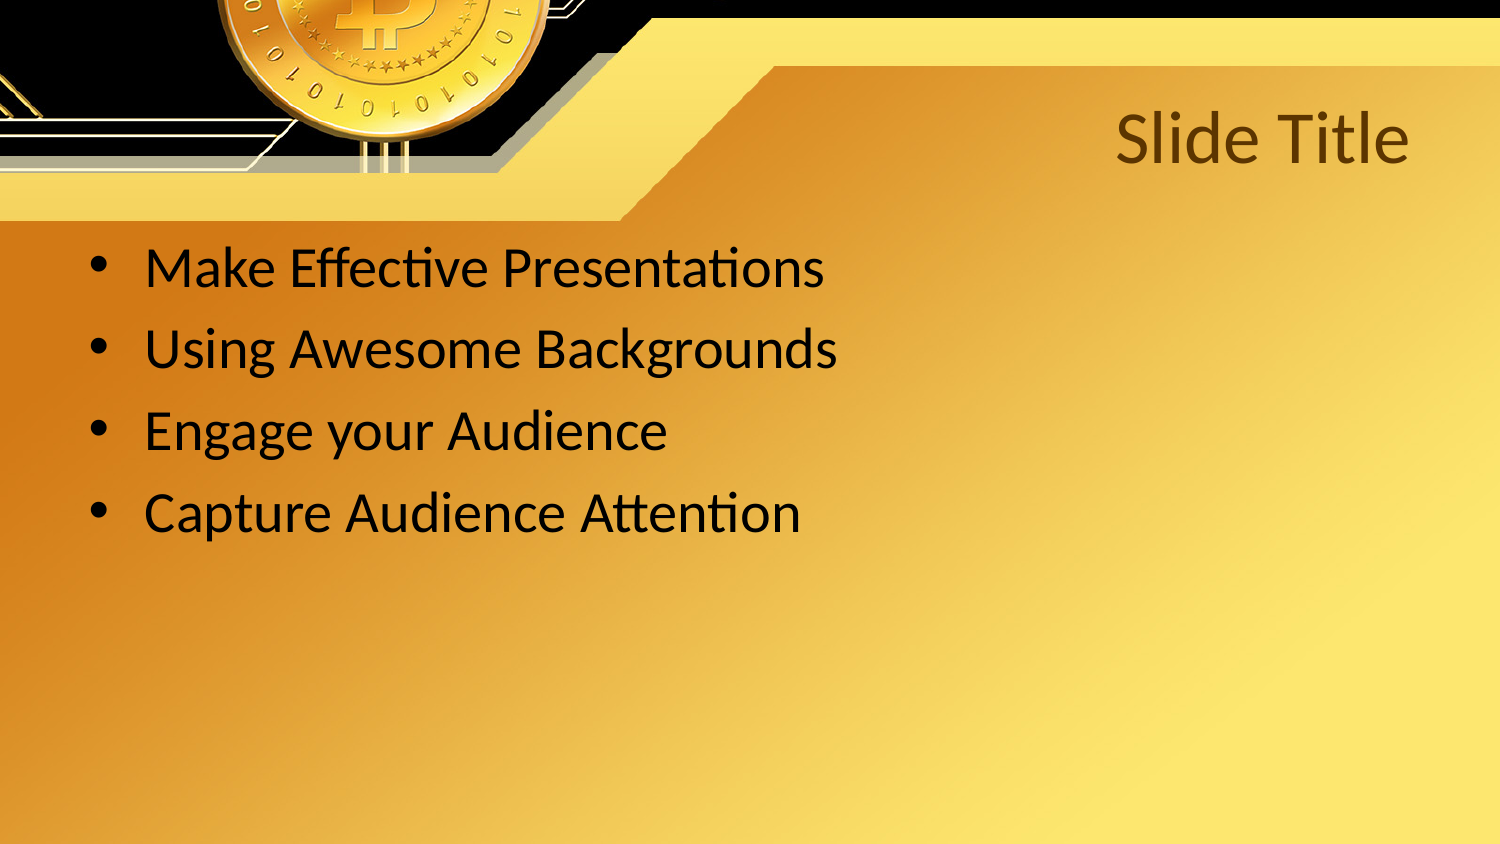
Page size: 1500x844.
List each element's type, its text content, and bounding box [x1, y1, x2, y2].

title Slide Title [73, 71, 1427, 197]
picture [0, 0, 1500, 844]
list Make Effective Presentations Using Awesome Backgrounds Engage your Audience Capture Audience Attention [73, 221, 1427, 798]
